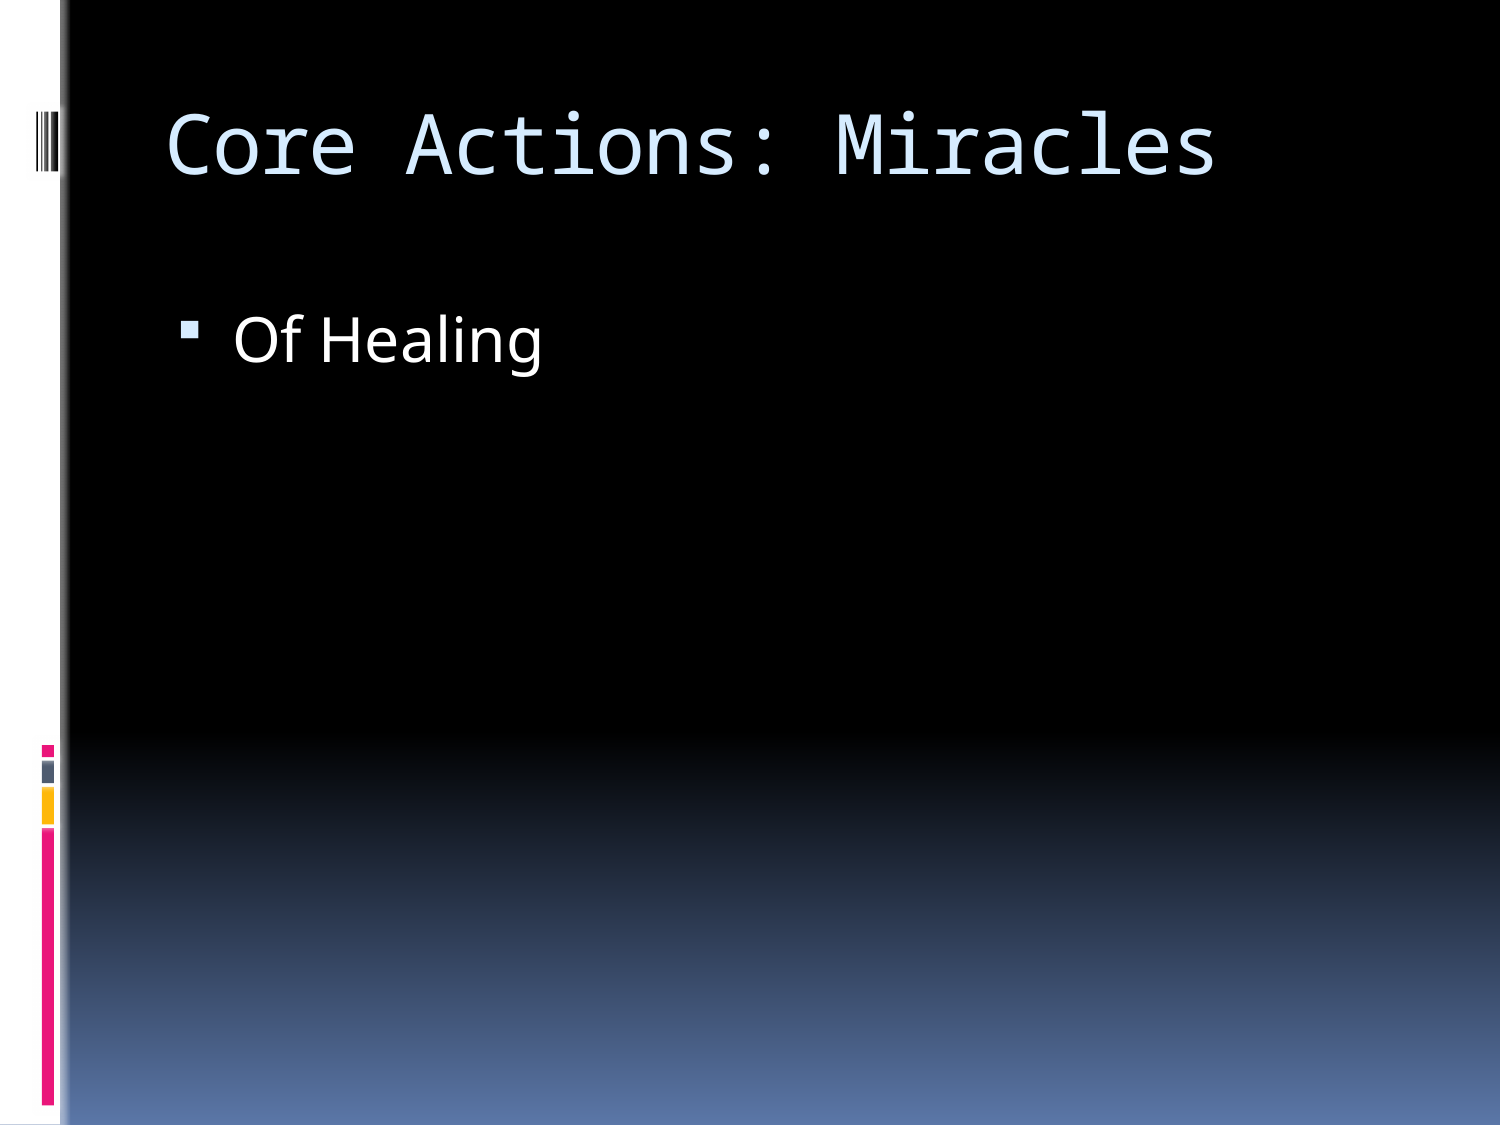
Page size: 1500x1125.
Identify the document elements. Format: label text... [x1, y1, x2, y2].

title Core Actions: Miracles [150, 83, 1425, 234]
list Of Healing [150, 292, 1425, 1043]
